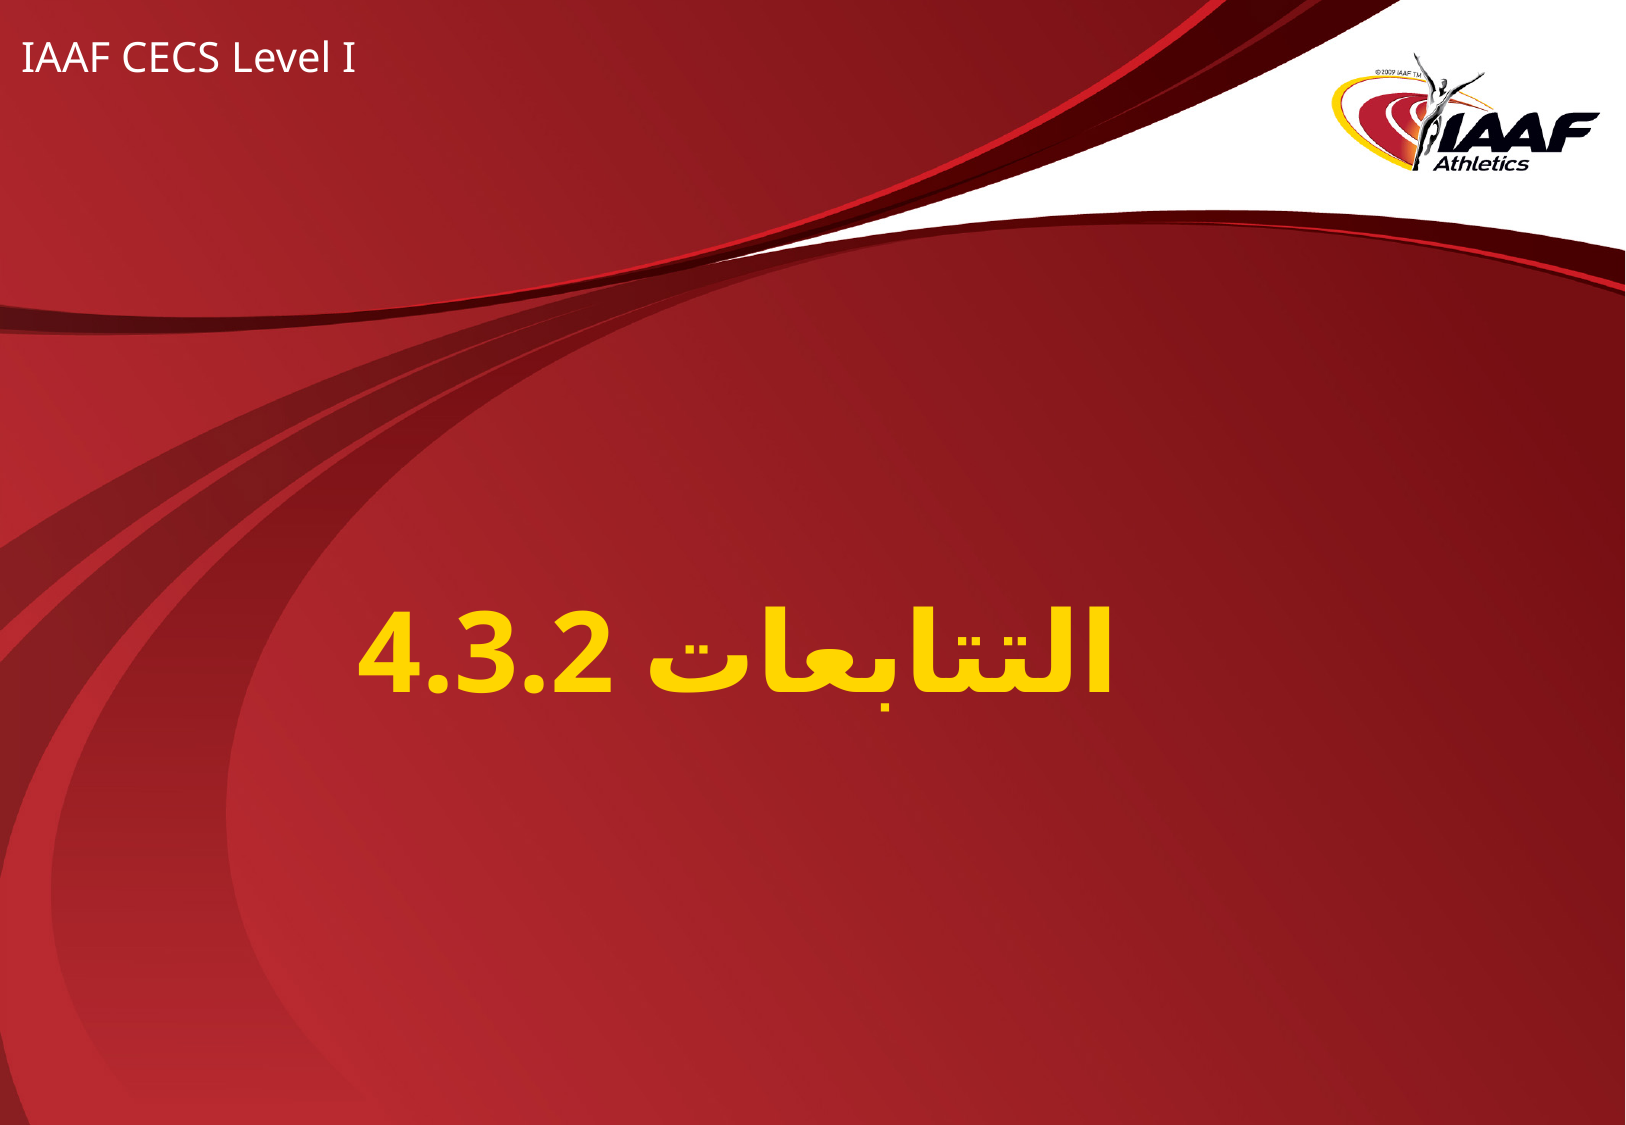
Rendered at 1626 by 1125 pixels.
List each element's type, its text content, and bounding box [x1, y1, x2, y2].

subtitle IAAF CECS Level I [21, 30, 1072, 125]
title 4.3.2 التتابعات [127, 527, 1380, 769]
picture [0, 0, 1626, 1125]
